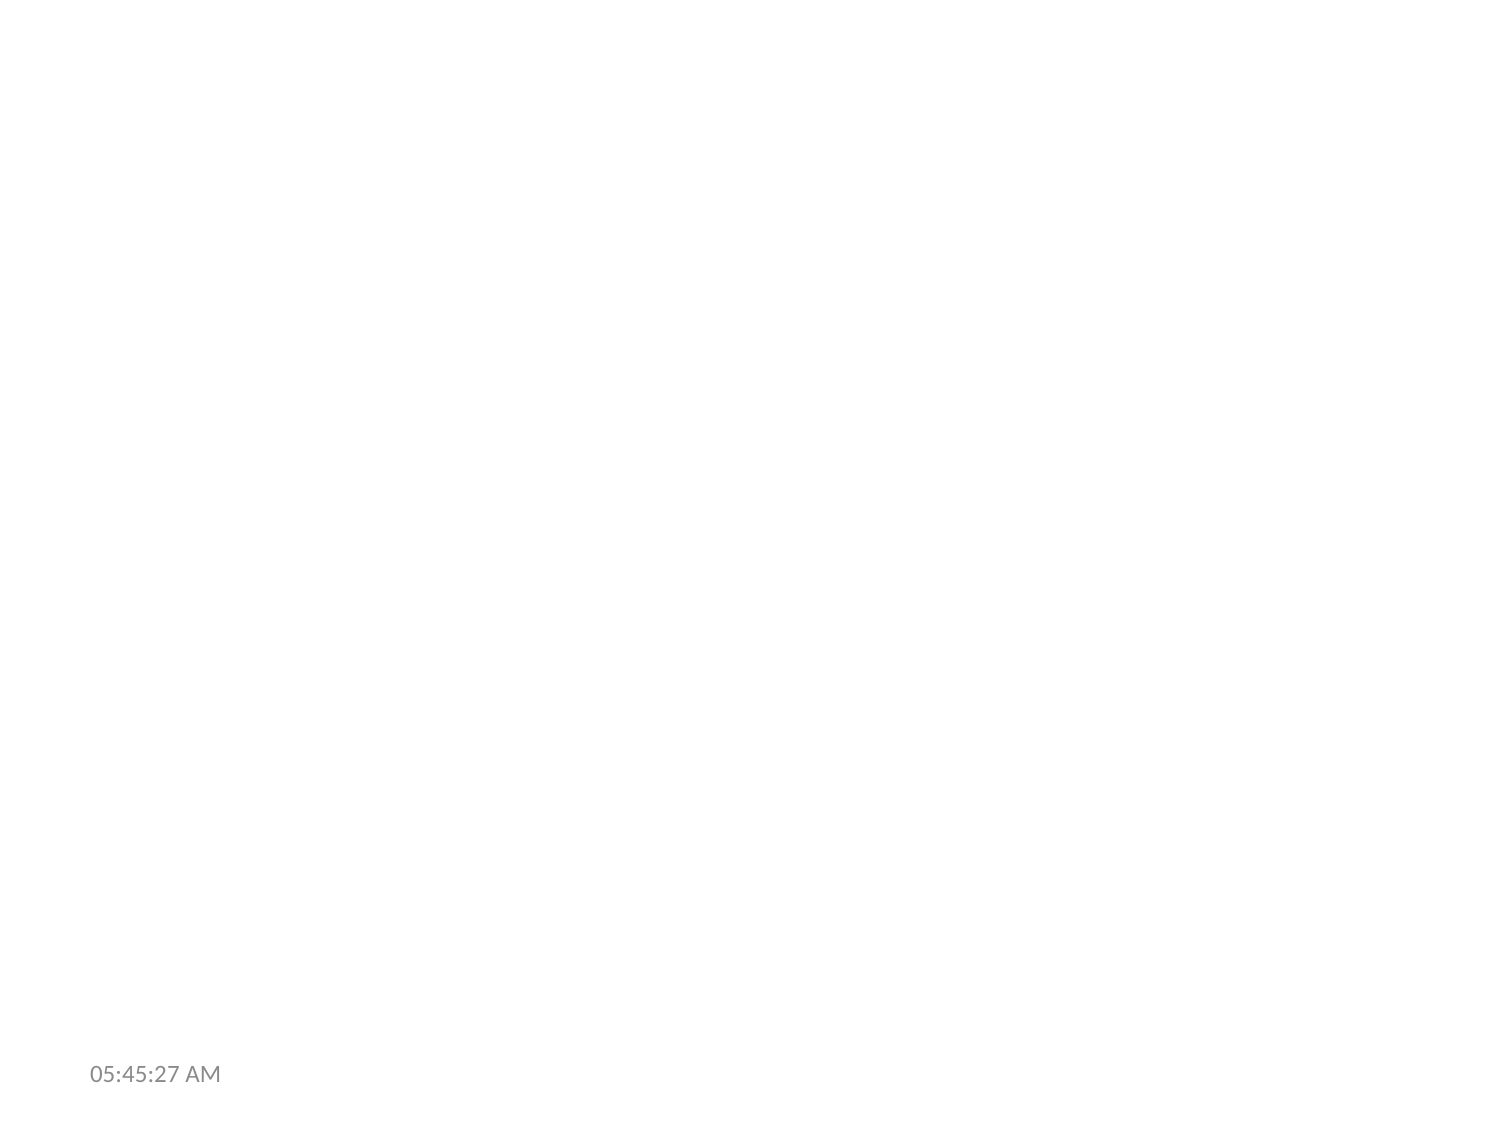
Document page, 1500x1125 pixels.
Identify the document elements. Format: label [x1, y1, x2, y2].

slide_number [75, 1042, 425, 1103]
